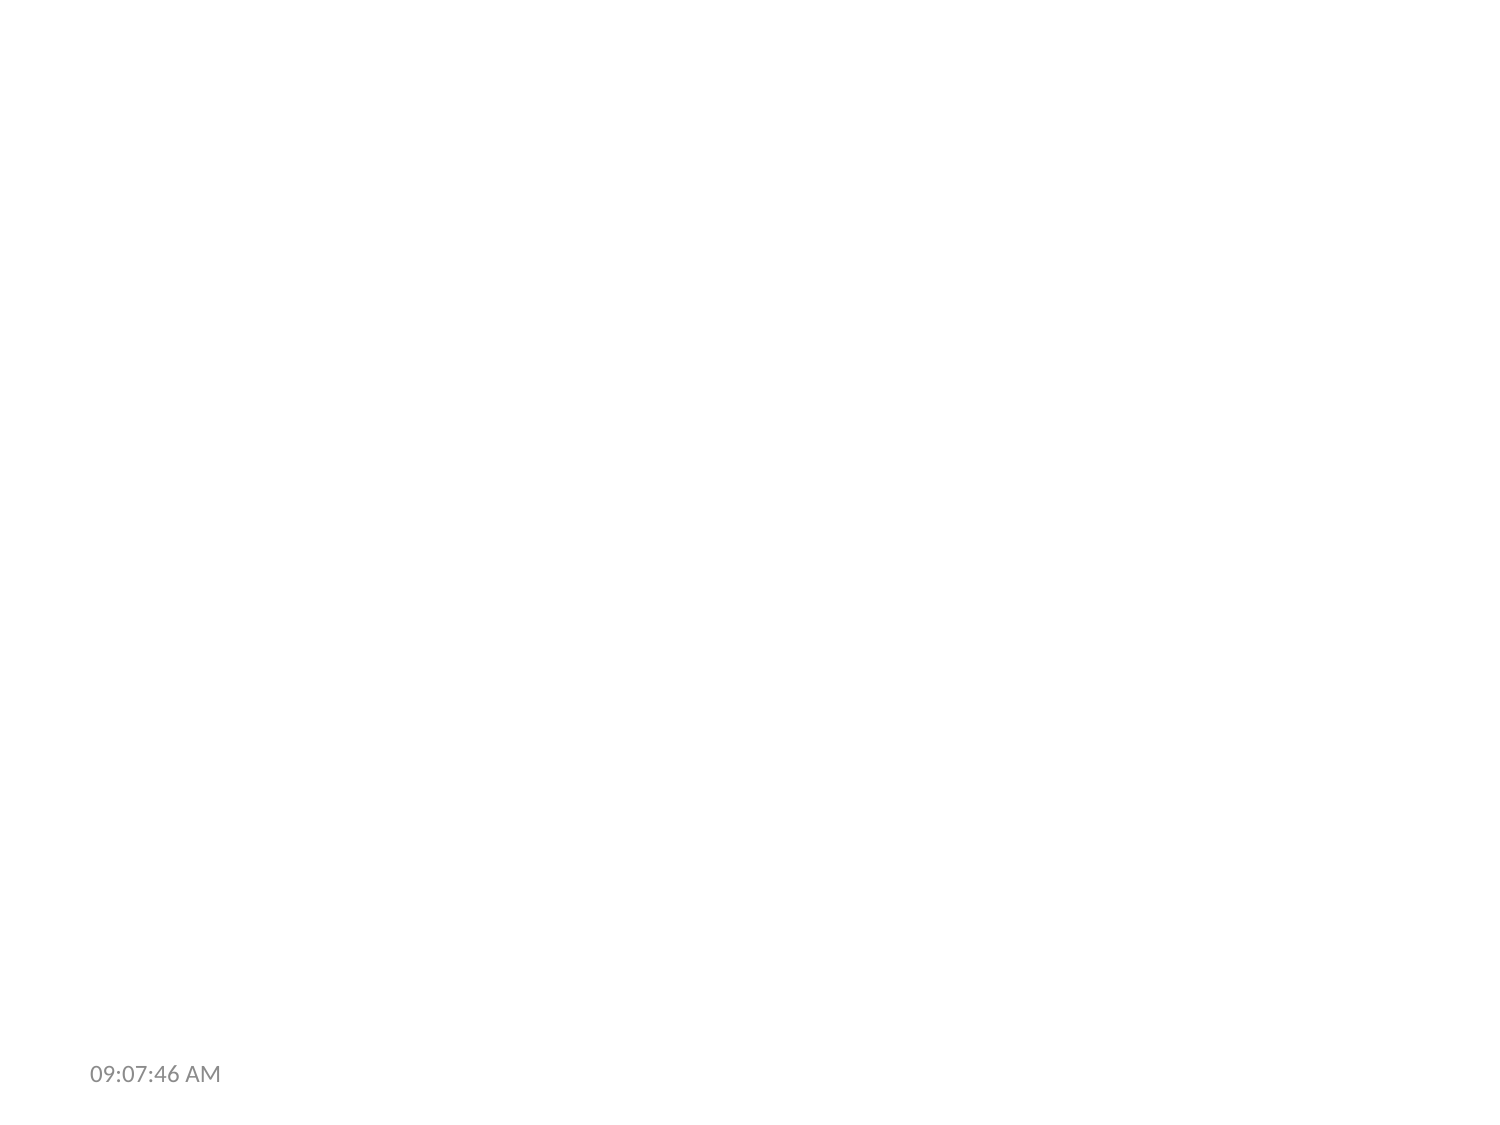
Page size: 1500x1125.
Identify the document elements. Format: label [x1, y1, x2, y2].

slide_number [75, 1042, 425, 1103]
